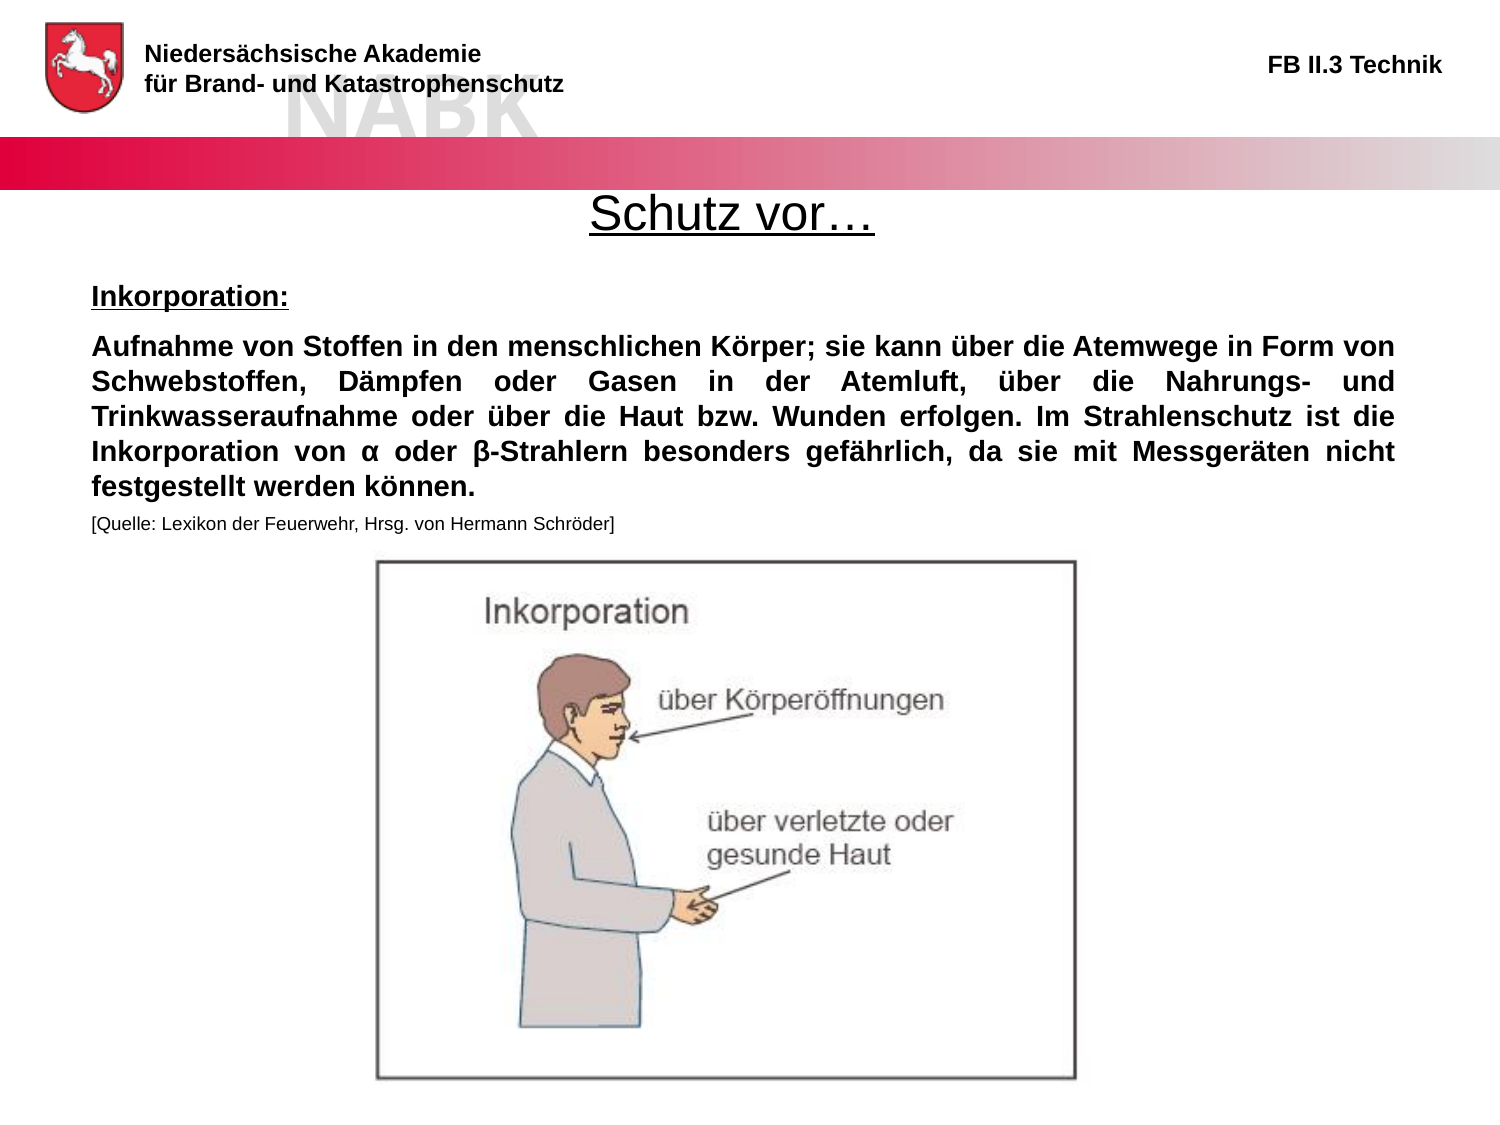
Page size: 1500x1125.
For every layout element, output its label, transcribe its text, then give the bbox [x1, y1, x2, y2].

picture [360, 550, 1093, 1090]
text_box Inkorporation: Aufnahme von Stoffen in den menschlichen Körper; sie kann über die Atemwege in Form von Schwebstoffen, Dämpfen oder Gasen in der Atemluft, über die Nahrungs- und Trinkwasseraufnahme oder über die Haut bzw. Wunden erfolgen. Im Strahlenschutz ist die Inkorporation von α oder β-Strahlern besonders gefährlich, da sie mit Messgeräten nicht festgestellt werden können. [Quelle: Lexikon der Feuerwehr, Hrsg. von Hermann Schröder] [76, 270, 1412, 574]
text_box Schutz vor… [301, 172, 1164, 248]
picture [45, 22, 124, 114]
